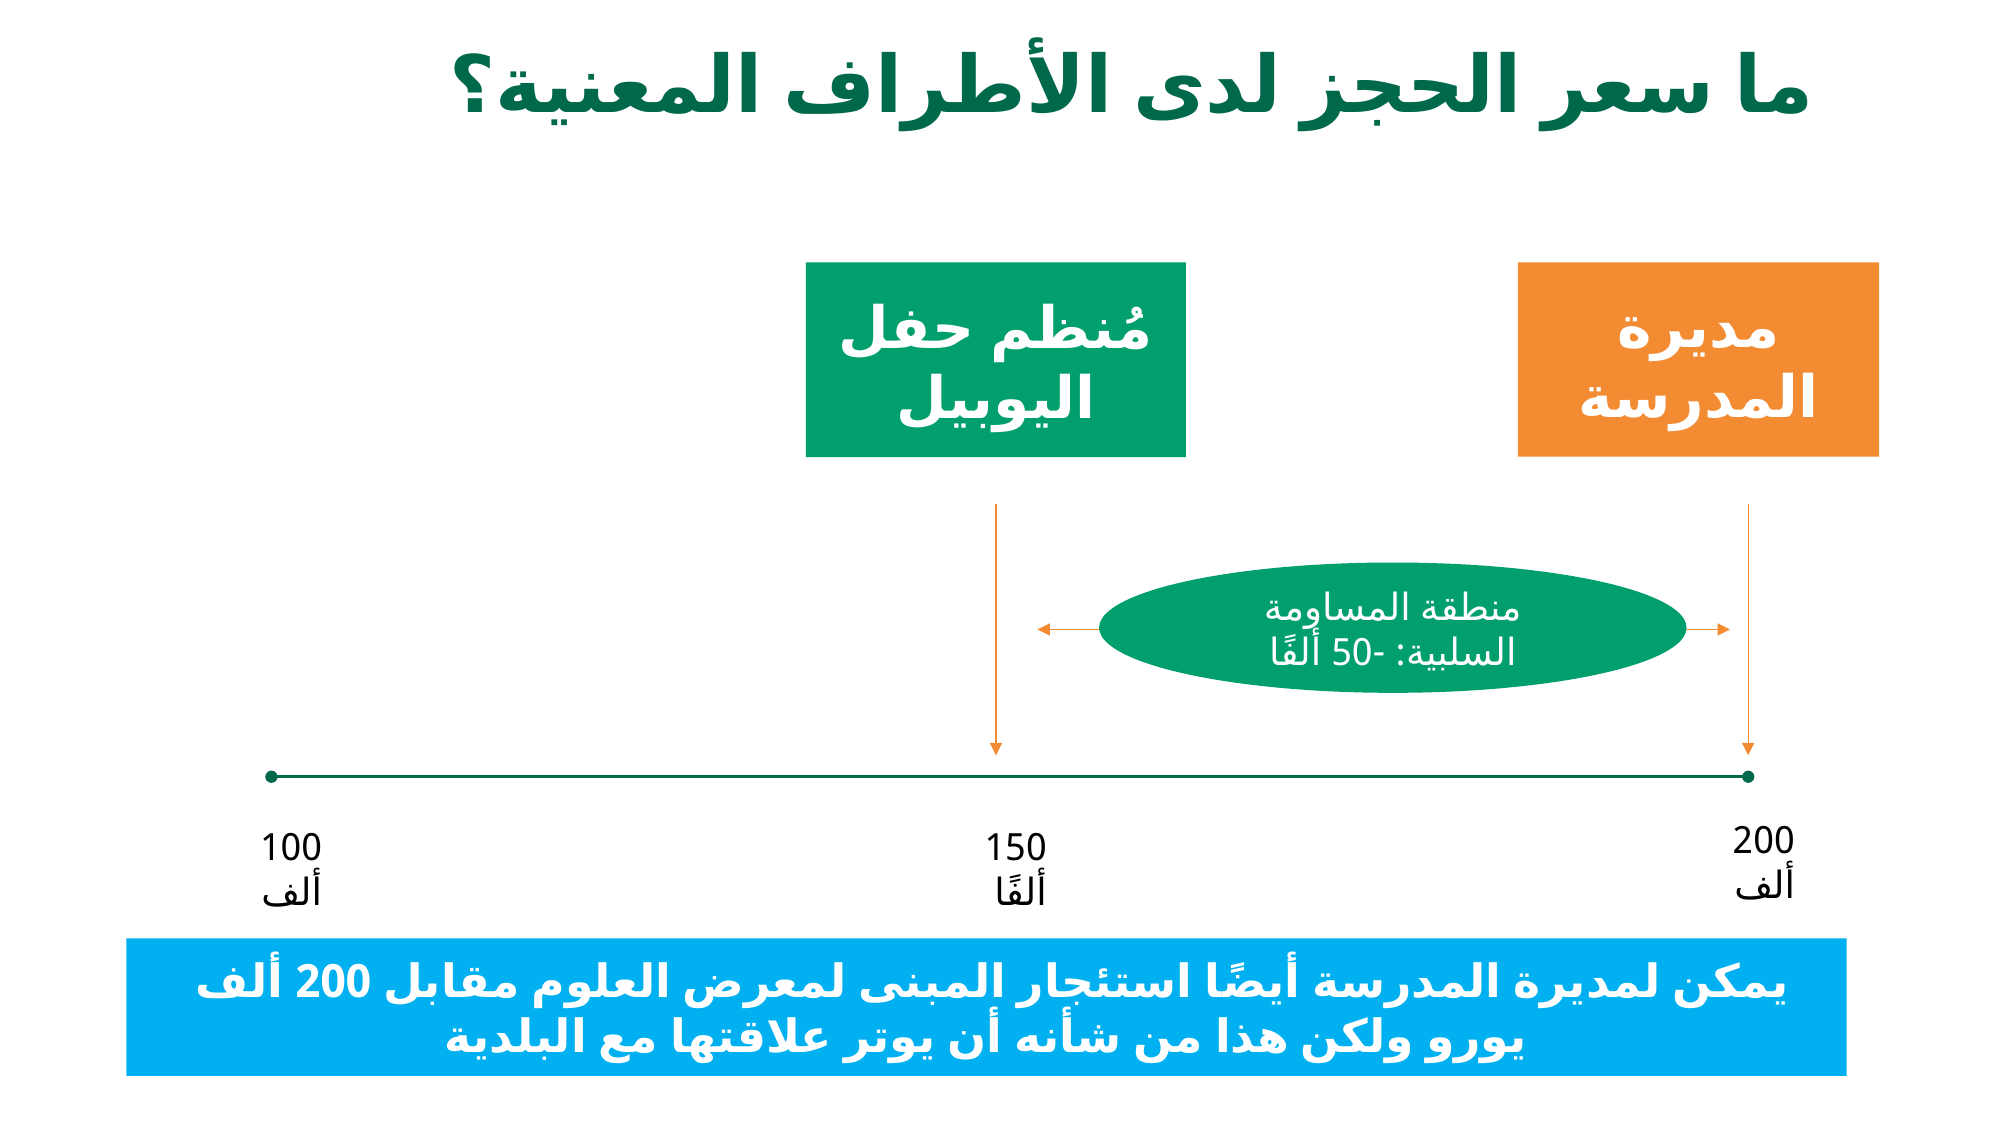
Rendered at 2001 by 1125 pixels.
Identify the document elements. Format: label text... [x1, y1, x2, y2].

text_box 100 ألف [213, 815, 337, 921]
text_box منطقة المساومة السلبية: -50 ألفًا [1098, 630, 1688, 694]
text_box مُنظم حفل اليوبيل [805, 261, 1187, 458]
text_box 200 ألف [1686, 808, 1810, 914]
title ما سعر الحجز لدى الأطراف المعنية؟ [62, 44, 1815, 199]
text_box مديرة المدرسة [1517, 261, 1880, 458]
text_box منطقة المساومة السلبية: -50 ألفًا [1098, 561, 1688, 629]
text_box 150 ألفًا [938, 815, 1062, 921]
text_box يمكن لمديرة المدرسة أيضًا استئجار المبنى لمعرض العلوم مقابل 200 ألف يورو ولكن هذا من شأنه أن يوتر علاقتها مع البلدية [125, 937, 1848, 1077]
